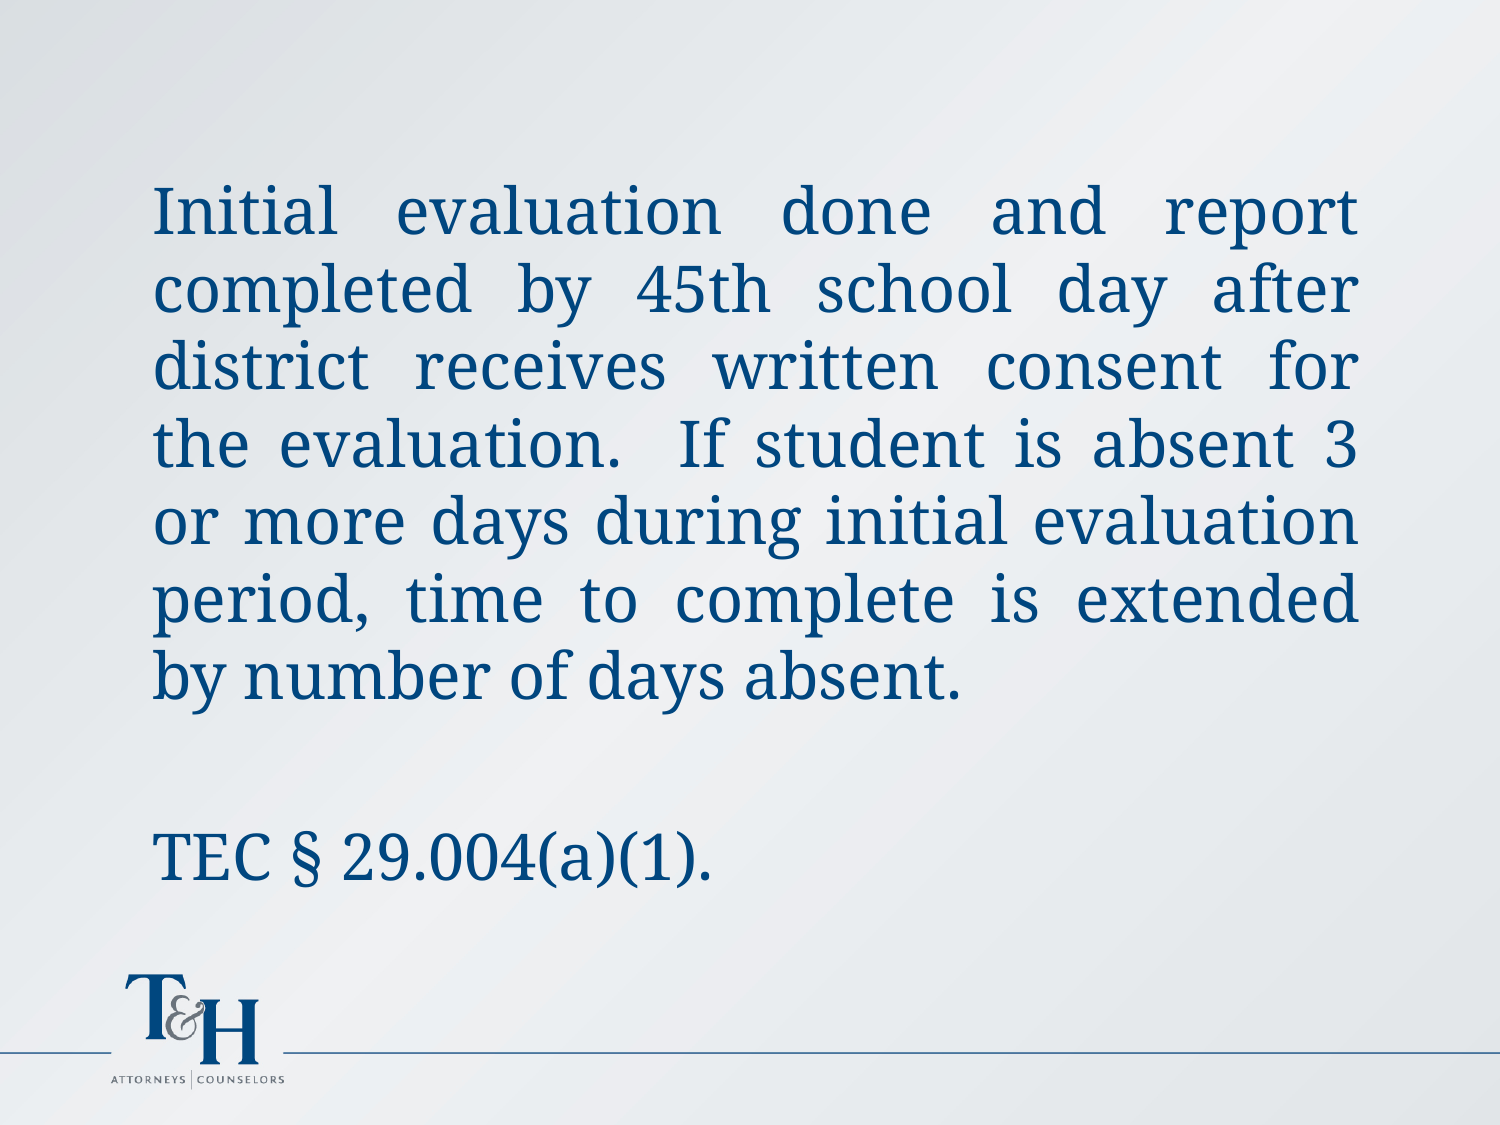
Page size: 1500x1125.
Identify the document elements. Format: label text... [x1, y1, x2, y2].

picture [0, 0, 1500, 1125]
list Initial evaluation done and report completed by 45th school day after district receives written consent for the evaluation. If student is absent 3 or more days during initial evaluation period, time to complete is extended by number of days absent. TEC § 29.004(a)(1). [137, 162, 1376, 938]
